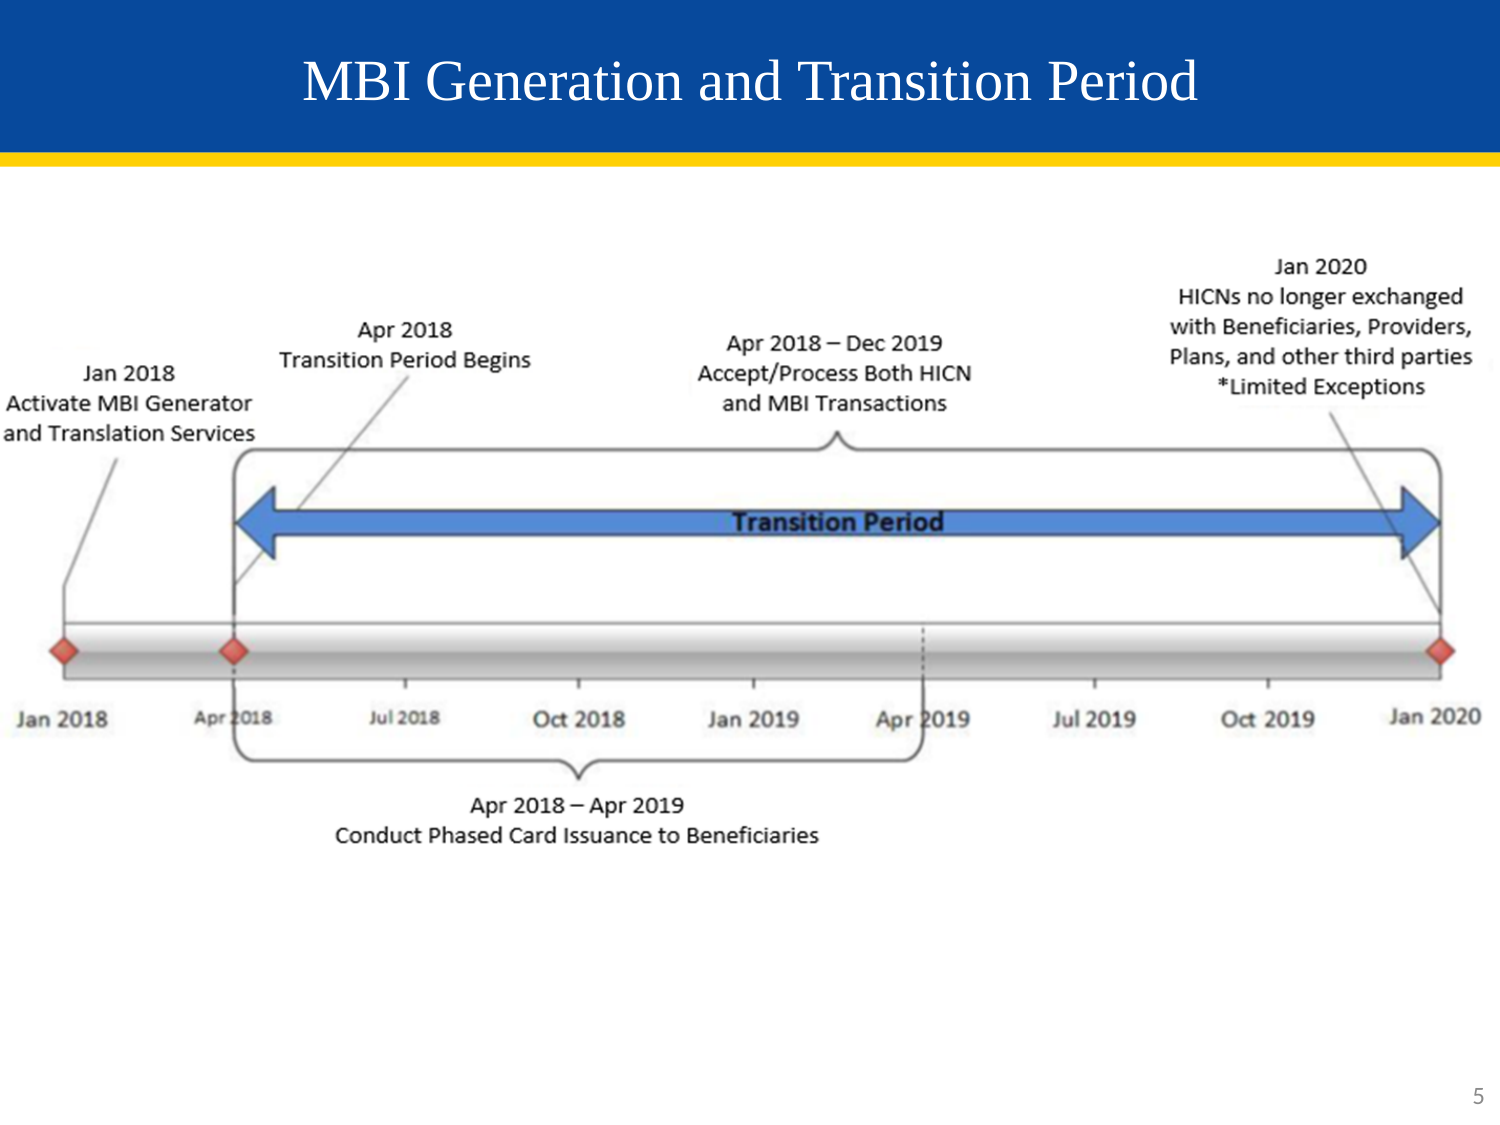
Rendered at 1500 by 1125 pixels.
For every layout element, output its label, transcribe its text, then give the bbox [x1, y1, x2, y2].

slide_number 5 [1149, 1064, 1500, 1125]
picture [0, 249, 1500, 864]
title MBI Generation and Transition Period [0, 41, 1500, 230]
